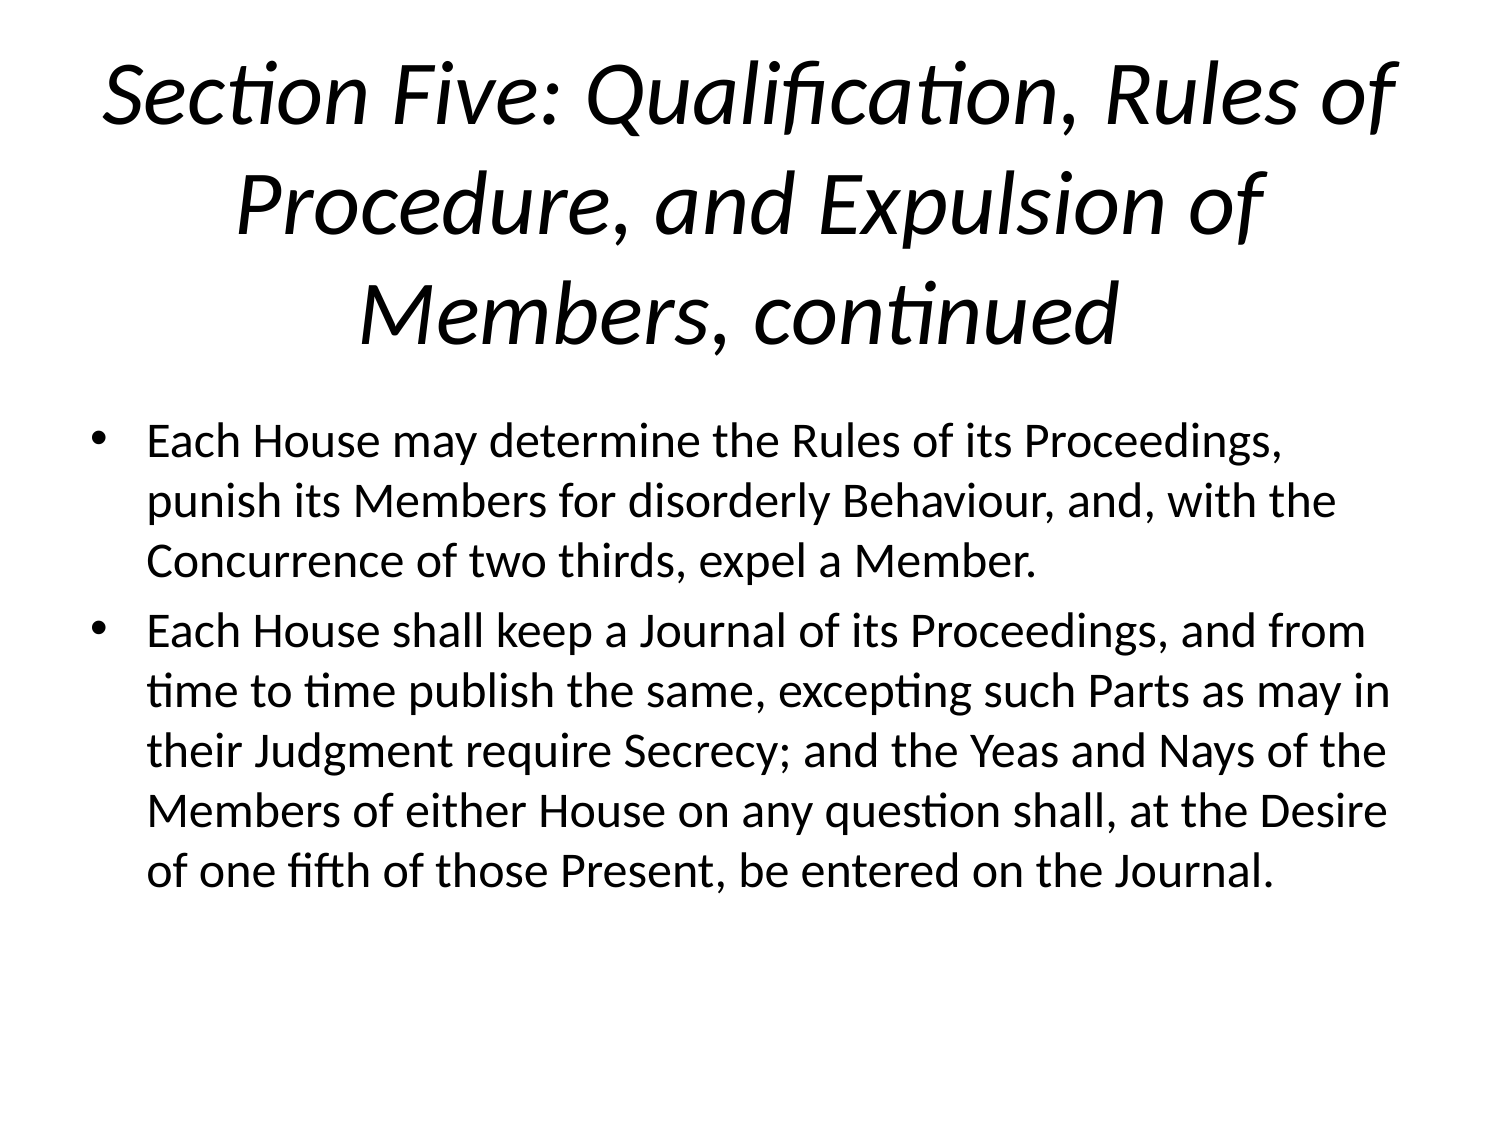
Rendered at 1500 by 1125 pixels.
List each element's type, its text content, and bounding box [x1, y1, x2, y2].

title Section Five: Qualification, Rules of Procedure, and Expulsion of Members, continued [74, 44, 1426, 351]
list Each House may determine the Rules of its Proceedings, punish its Members for disorderly Behaviour, and, with the Concurrence of two thirds, expel a Member. Each House shall keep a Journal of its Proceedings, and from time to time publish the same, excepting such Parts as may in their Judgment require Secrecy; and the Yeas and Nays of the Members of either House on any question shall, at the Desire of one fifth of those Present, be entered on the Journal. [74, 399, 1426, 1006]
